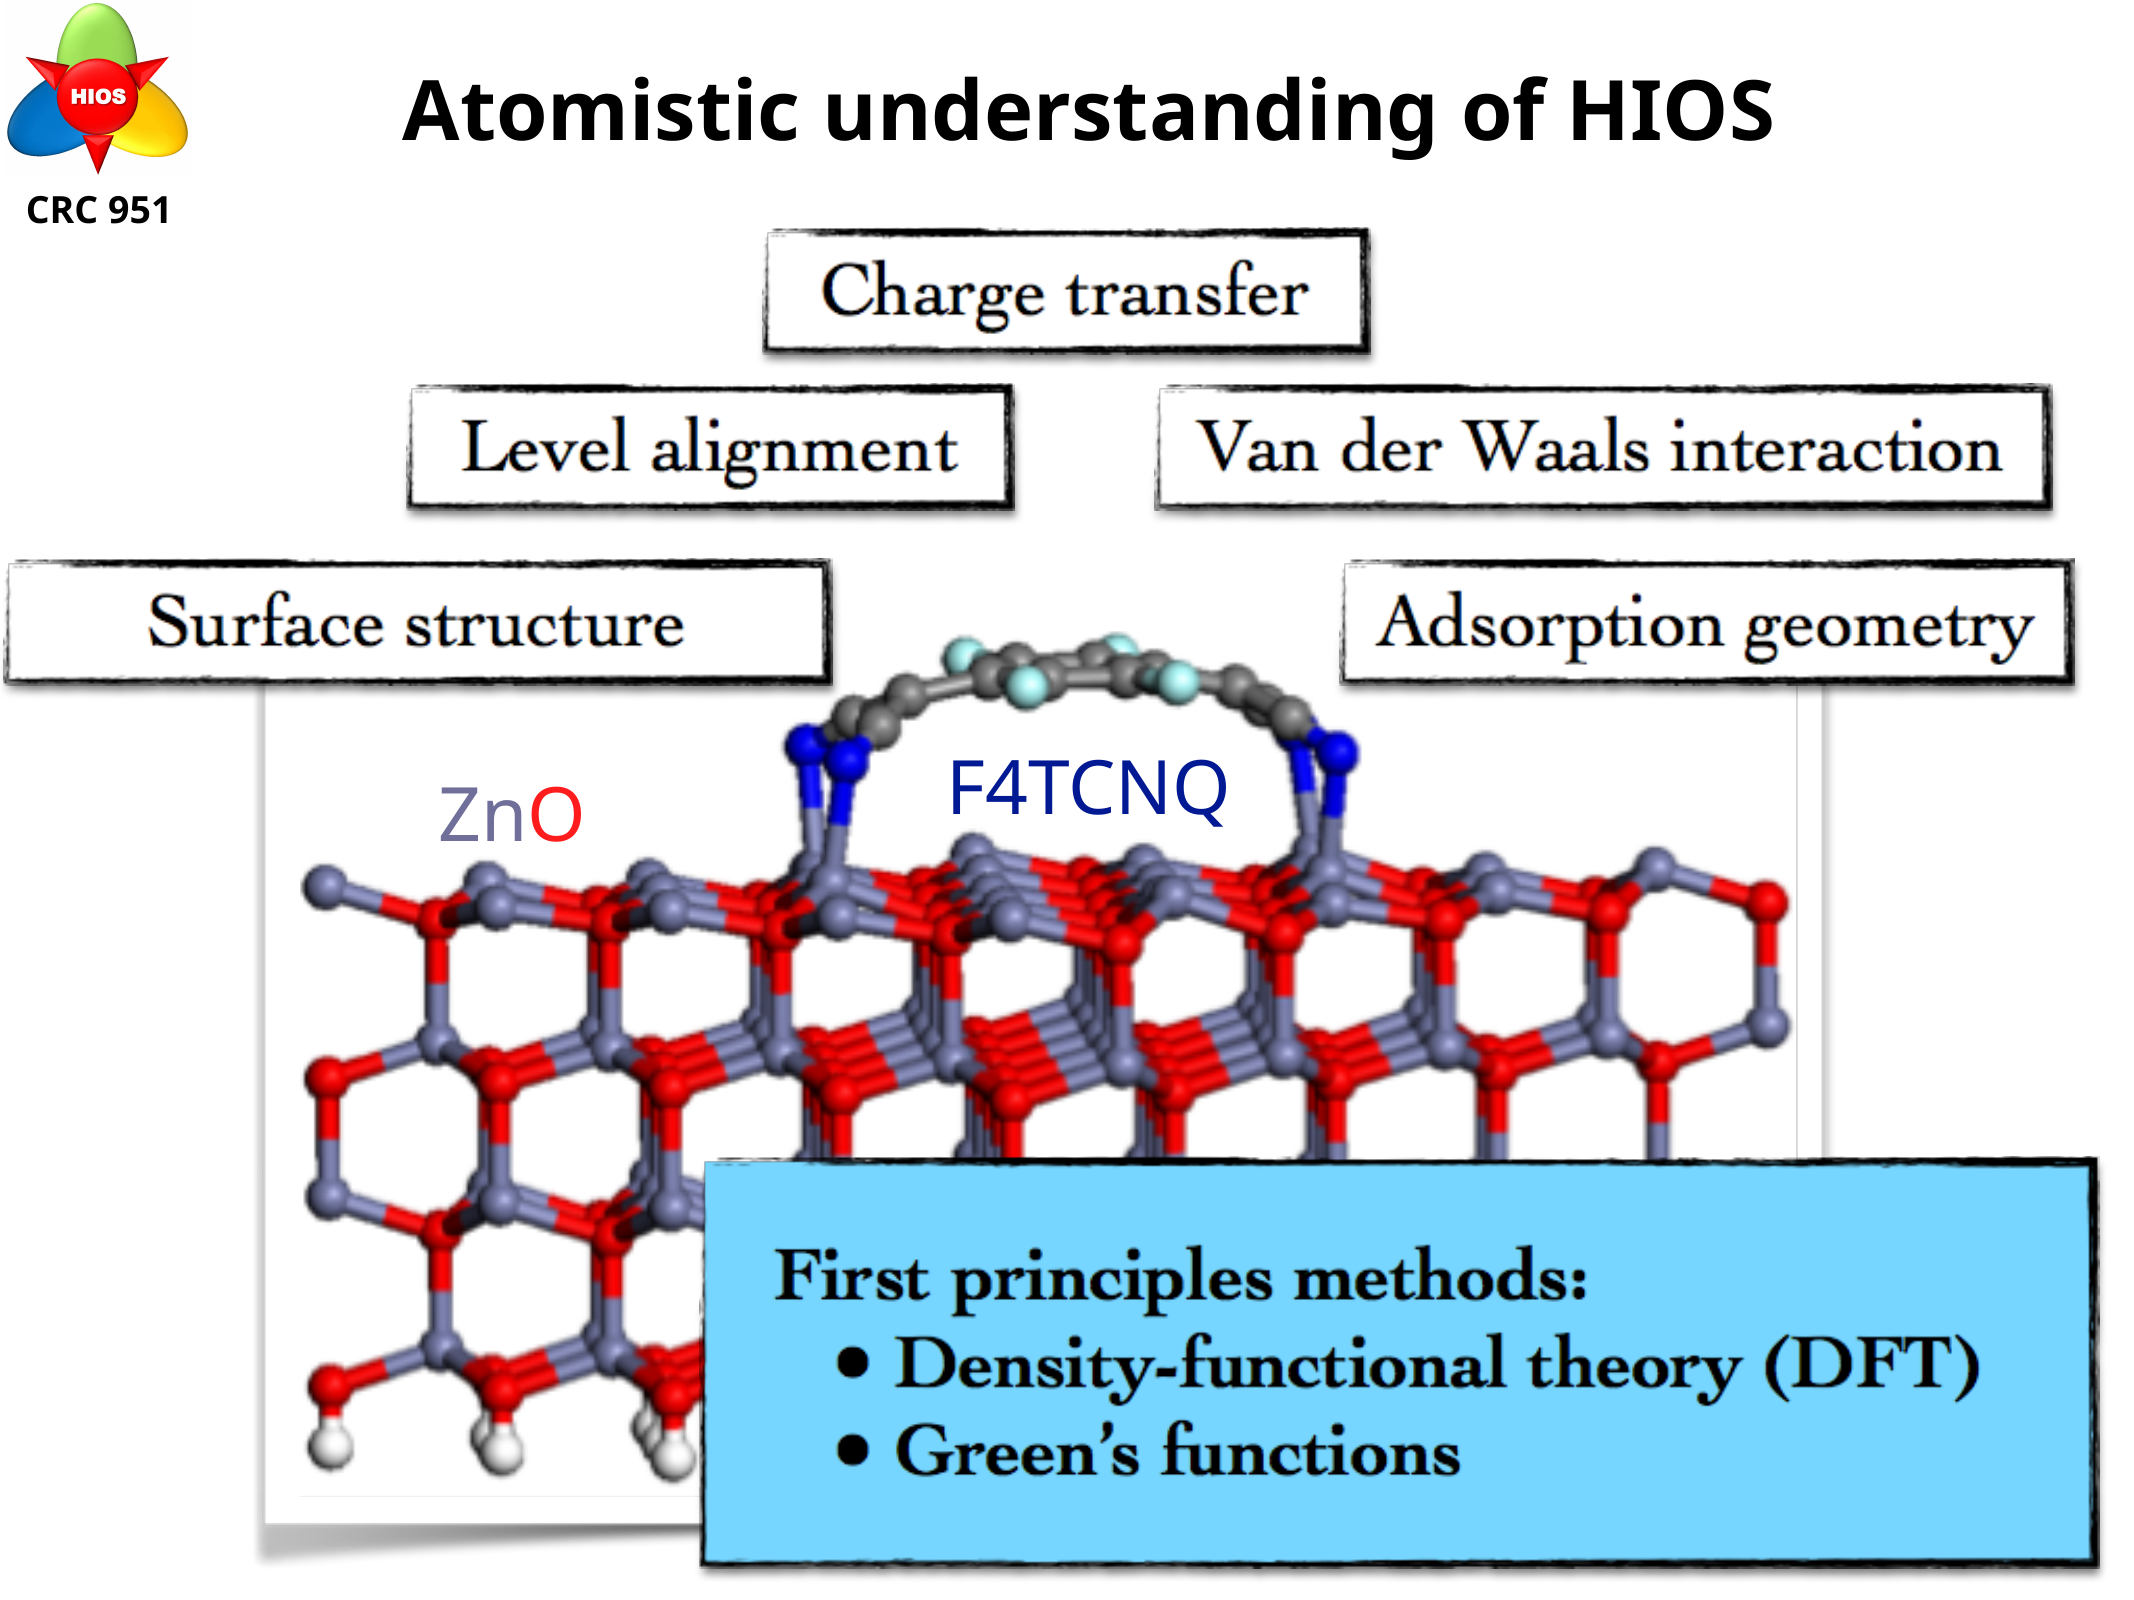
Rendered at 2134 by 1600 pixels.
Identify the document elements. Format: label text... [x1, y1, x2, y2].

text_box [253, 585, 1835, 1574]
picture [1339, 557, 2076, 686]
picture [5, 1, 193, 178]
picture [3, 557, 834, 686]
text_box Atomistic understanding of HIOS [237, 16, 1941, 198]
picture [762, 226, 1372, 355]
picture [699, 1155, 2101, 1569]
text_box CRC 951 [5, 185, 193, 231]
picture [405, 383, 1015, 511]
picture [1153, 383, 2053, 511]
